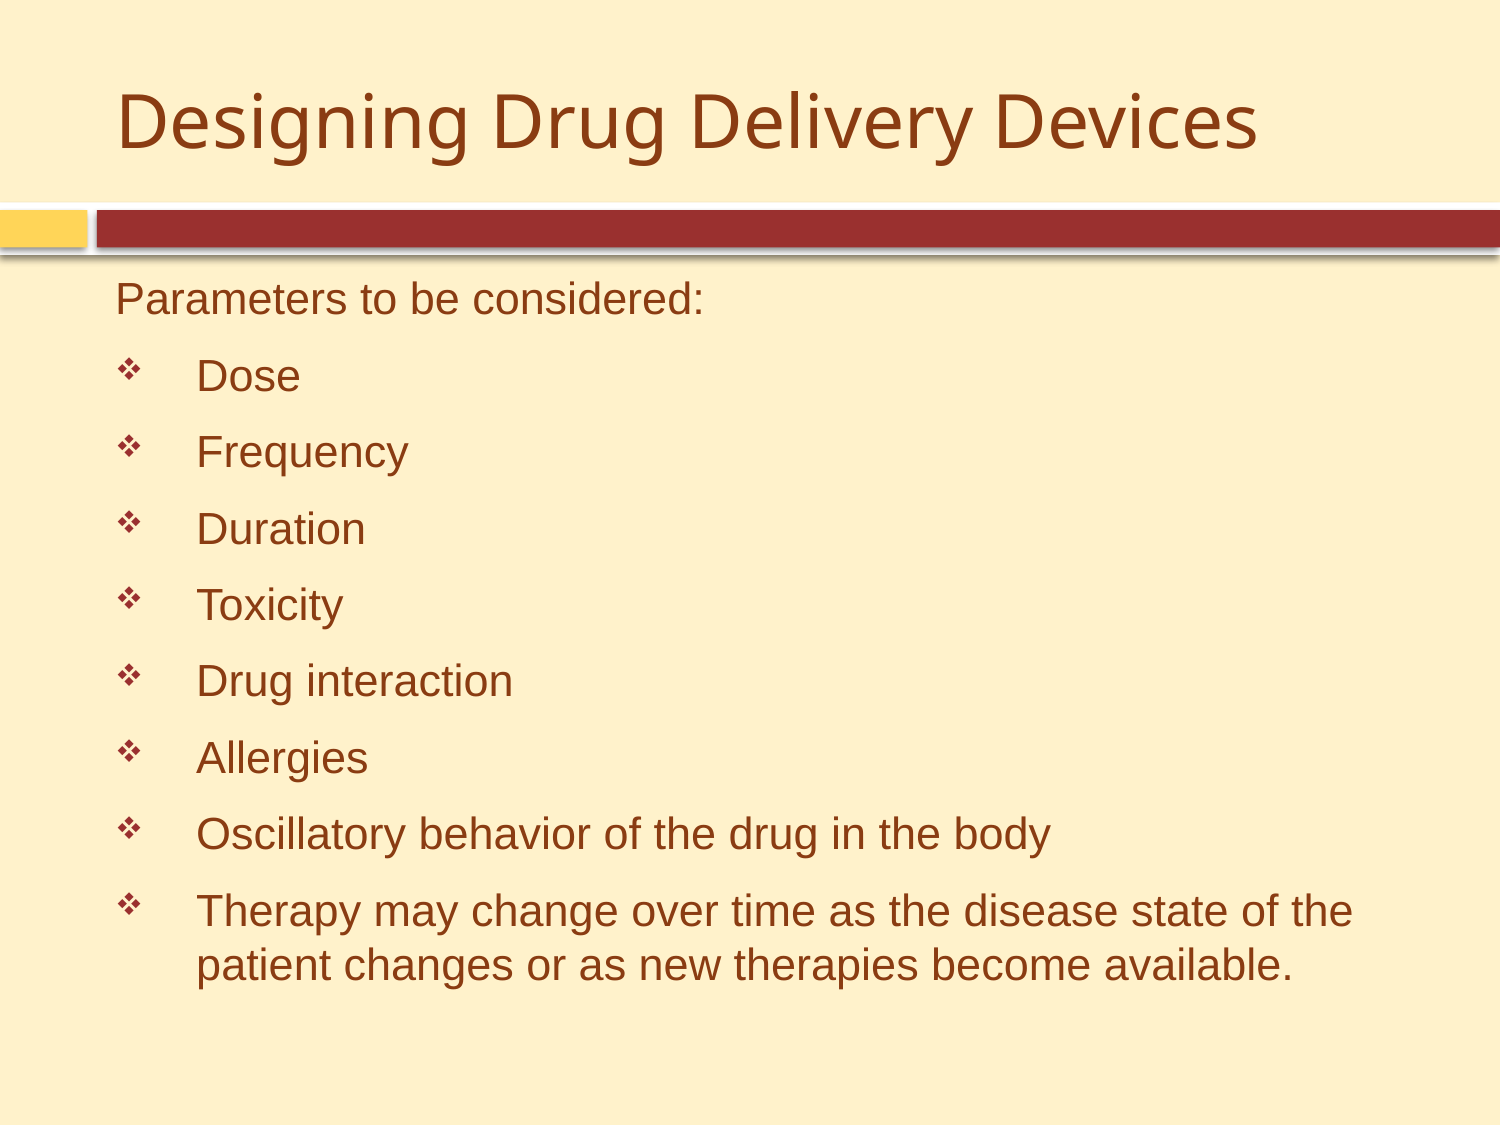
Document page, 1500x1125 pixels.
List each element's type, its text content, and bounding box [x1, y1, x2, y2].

title Designing Drug Delivery Devices [100, 37, 1438, 200]
list Parameters to be considered: Dose Frequency Duration Toxicity Drug interaction Allergies Oscillatory behavior of the drug in the body Therapy may change over time as the disease state of the patient changes or as new therapies become available. [100, 262, 1438, 1000]
